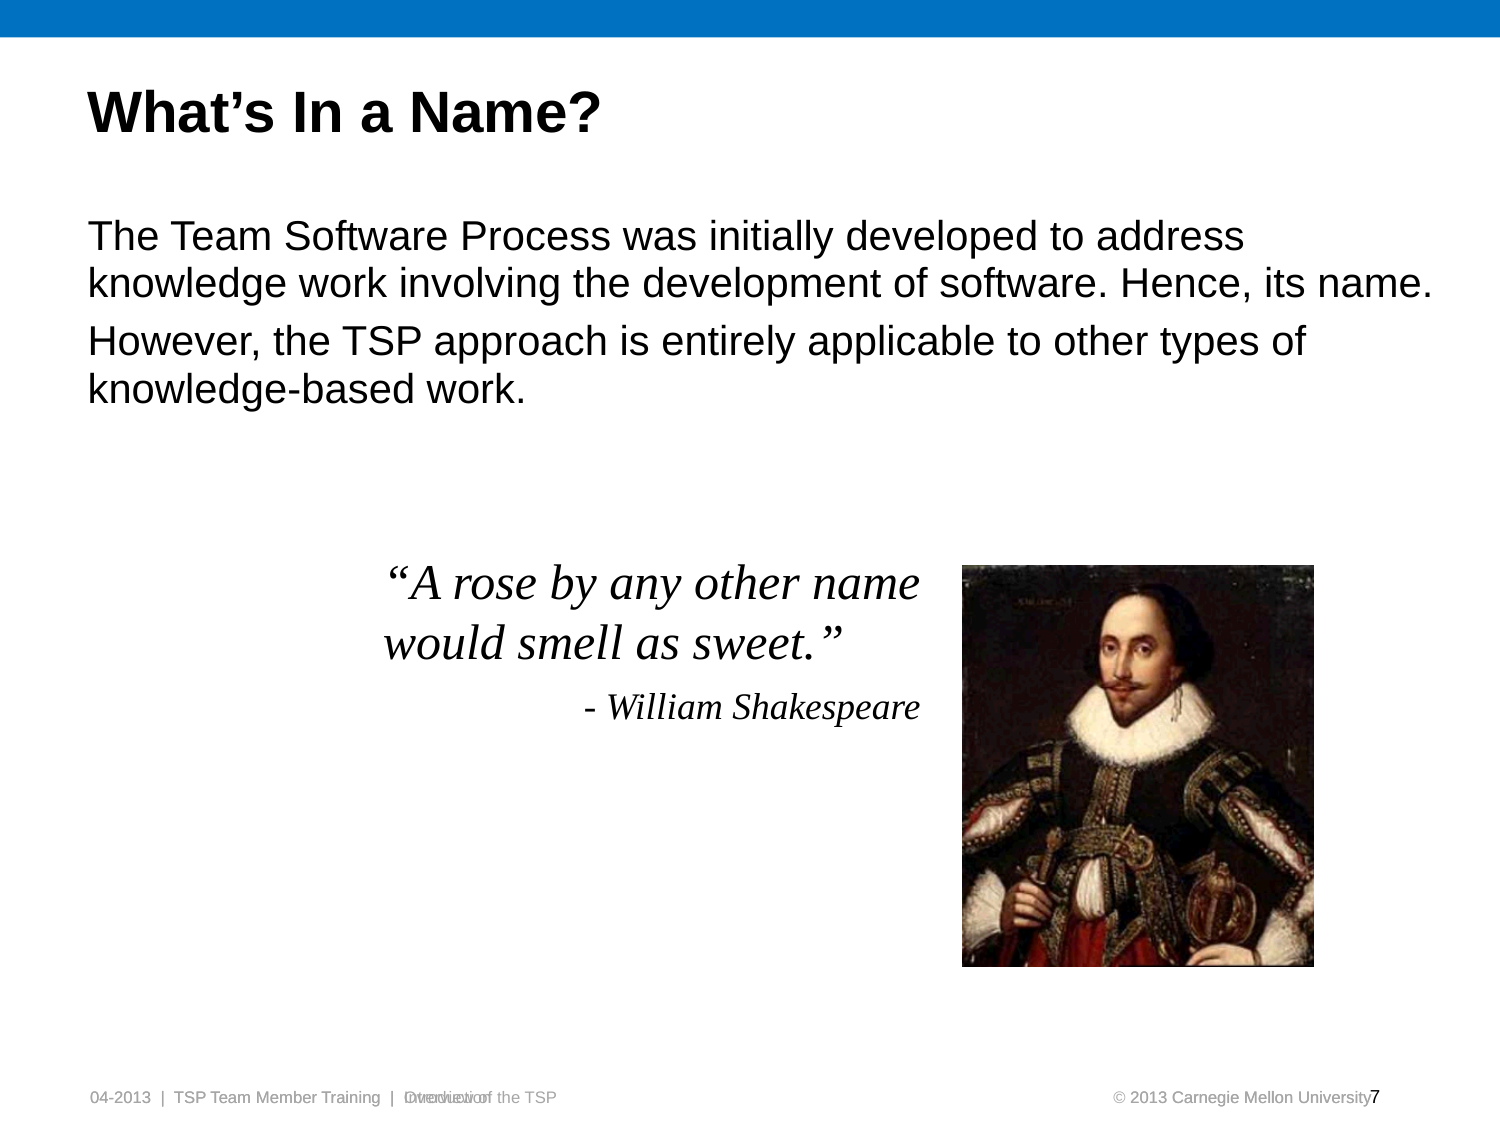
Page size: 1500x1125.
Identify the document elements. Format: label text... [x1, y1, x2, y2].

title What’s In a Name? [87, 87, 1439, 212]
list The Team Software Process was initially developed to address knowledge work involving the development of software. Hence, its name. However, the TSP approach is entirely applicable to other types of knowledge-based work. [87, 212, 1440, 1026]
text_box “A rose by any other name would smell as sweet.” - William Shakespeare [368, 542, 936, 735]
picture [961, 565, 1314, 967]
